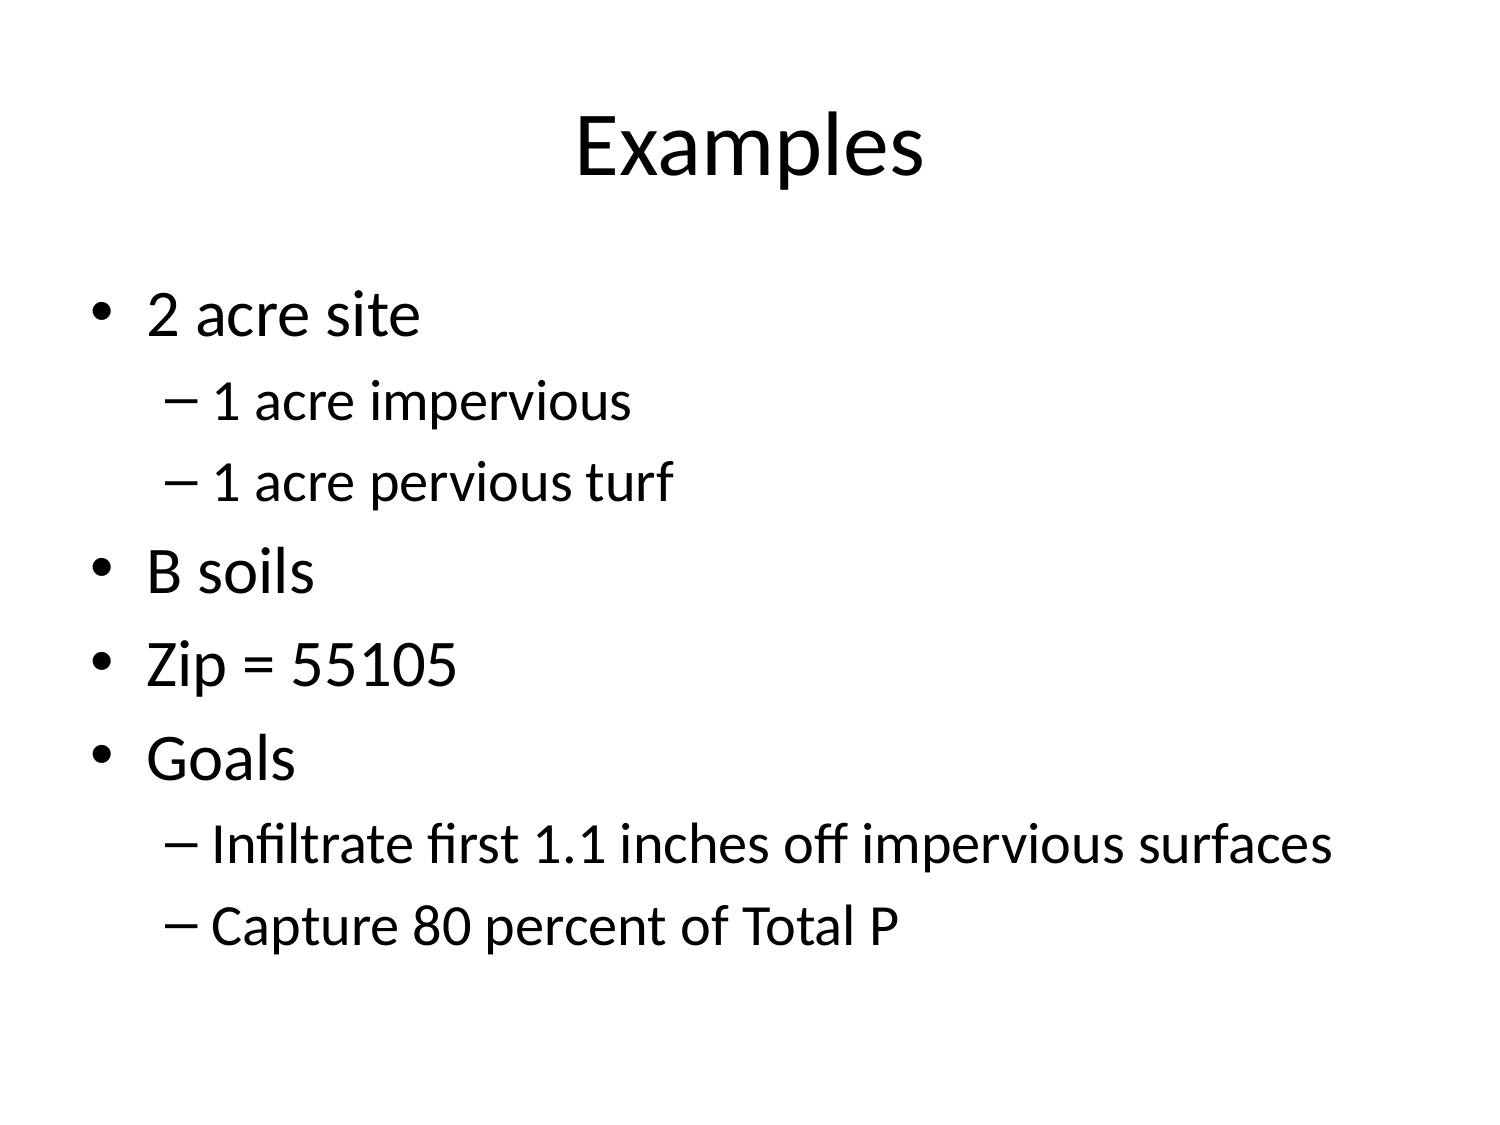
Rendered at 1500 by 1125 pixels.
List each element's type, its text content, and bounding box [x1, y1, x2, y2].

list 2 acre site 1 acre impervious 1 acre pervious turf B soils Zip = 55105 Goals Infiltrate first 1.1 inches off impervious surfaces Capture 80 percent of Total P [75, 262, 1425, 1005]
title Examples [75, 45, 1425, 233]
